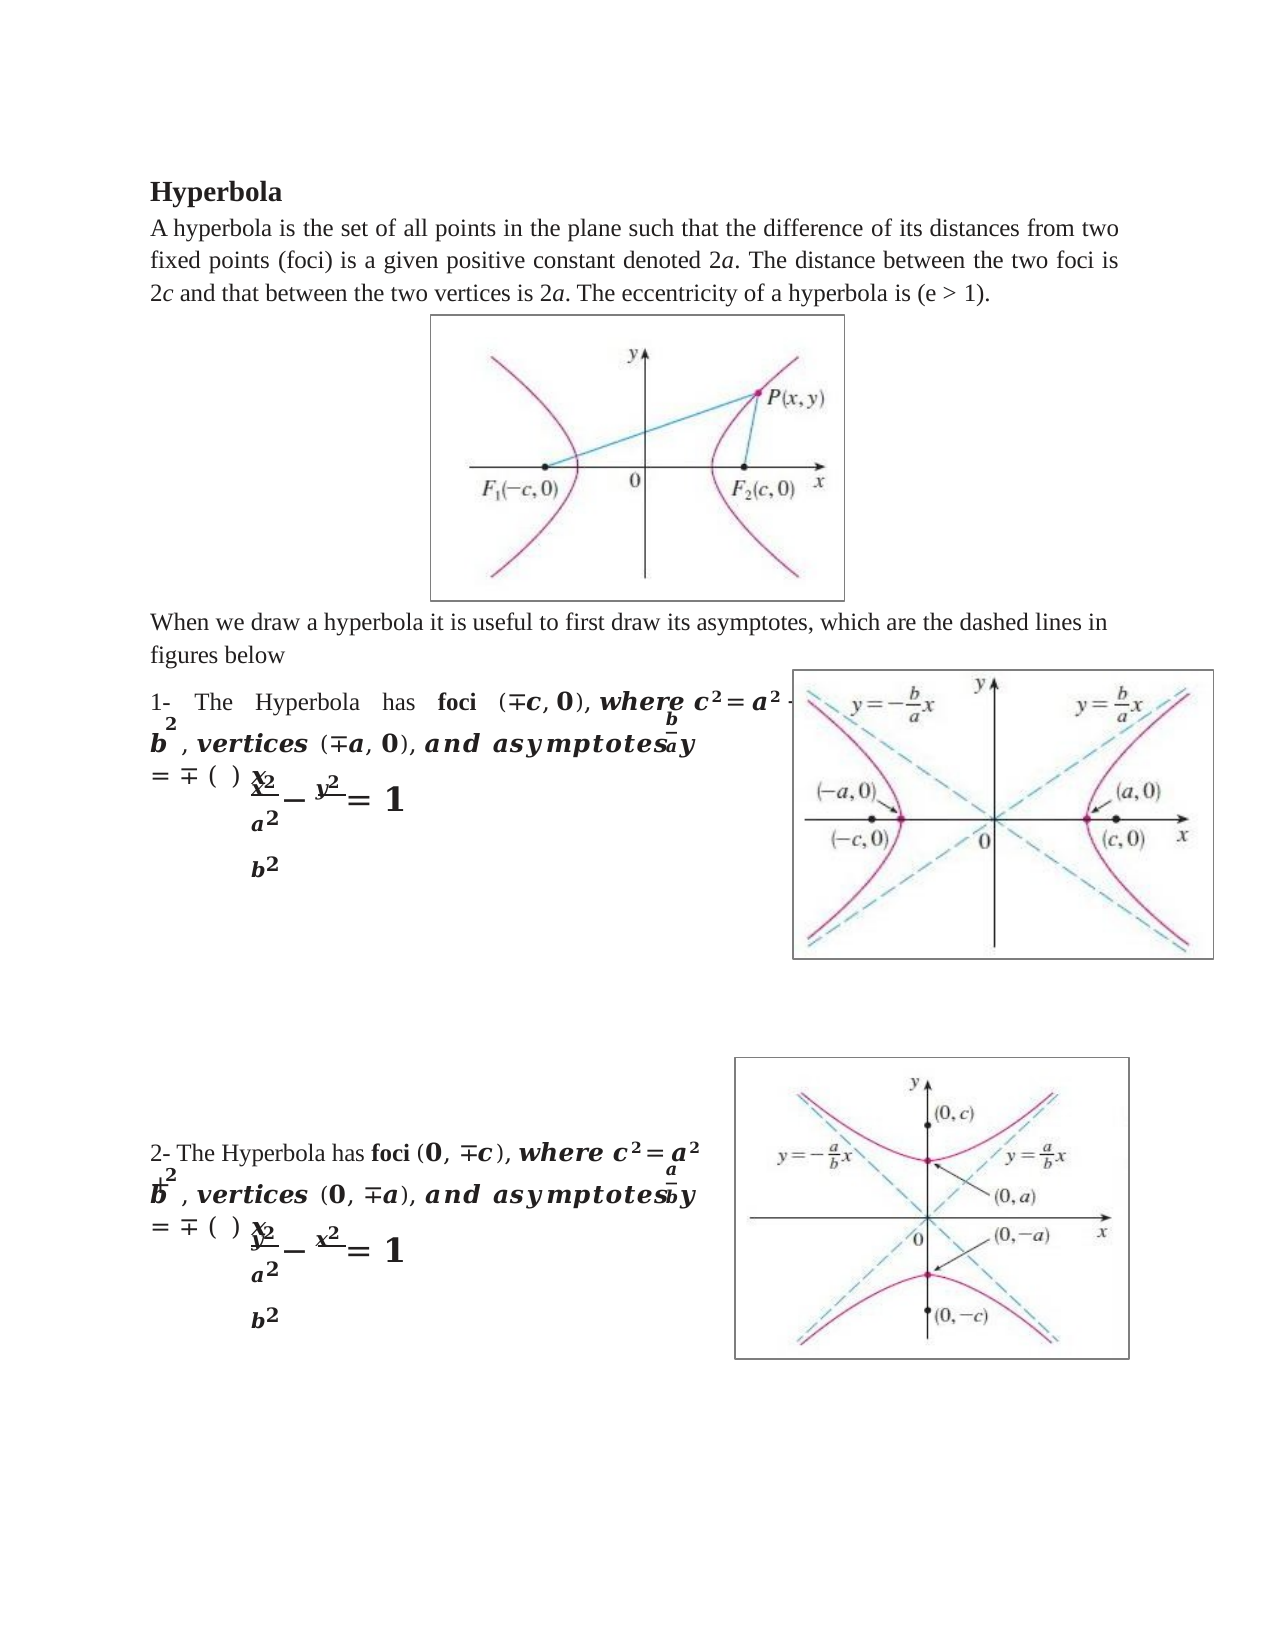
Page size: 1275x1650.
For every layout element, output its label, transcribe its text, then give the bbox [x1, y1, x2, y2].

text_box [735, 1057, 1129, 1359]
text_box [793, 669, 1214, 959]
text_box 𝒃 , 𝒗𝒆𝒓𝒕𝒊𝒄𝒆𝒔 (∓𝒂, 𝟎), 𝒂𝒏𝒅 𝒂𝒔𝒚𝒎𝒑𝒕𝒐𝒕𝒆𝒔 𝒚 = ∓ ( ) 𝒙 [147, 712, 710, 790]
text_box 𝒂𝟐 𝒃𝟐 [248, 787, 347, 882]
text_box Hyperbola A hyperbola is the set of all points in the plane such that the difference of its distances from two fixed points (foci) is a given positive constant denoted 2a. The distance between the two foci is 2c and that between the two vertices is 2a. The eccentricity of a hyperbola is (e > 1). [147, 166, 1128, 307]
text_box 𝒚𝟐 − 𝒙𝟐 = 𝟏 [249, 1220, 412, 1270]
text_box When we draw a hyperbola it is useful to first draw its asymptotes, which are the dashed lines in figures below 1- The Hyperbola has foci (∓𝒄, 𝟎), 𝒘𝒉𝒆𝒓𝒆 𝒄𝟐 = 𝒂𝟐 + [147, 600, 1127, 718]
text_box 𝒃 , 𝒗𝒆𝒓𝒕𝒊𝒄𝒆𝒔 (𝟎, ∓𝒂), 𝒂𝒏𝒅 𝒂𝒔𝒚𝒎𝒑𝒕𝒐𝒕𝒆𝒔 𝒚 = ∓ ( ) 𝒙 [147, 1163, 710, 1241]
text_box 𝒂𝟐 𝒃𝟐 [248, 1238, 347, 1333]
text_box 𝒙𝟐 − 𝒚𝟐 = 𝟏 [249, 768, 412, 819]
text_box 2- The Hyperbola has foci (𝟎, ∓𝒄), 𝒘𝒉𝒆𝒓𝒆 𝒄𝟐 = 𝒂𝟐 + [147, 1121, 717, 1199]
text_box 𝒂 [663, 1156, 679, 1163]
text_box 𝒃 [663, 705, 679, 712]
text_box [430, 315, 845, 602]
